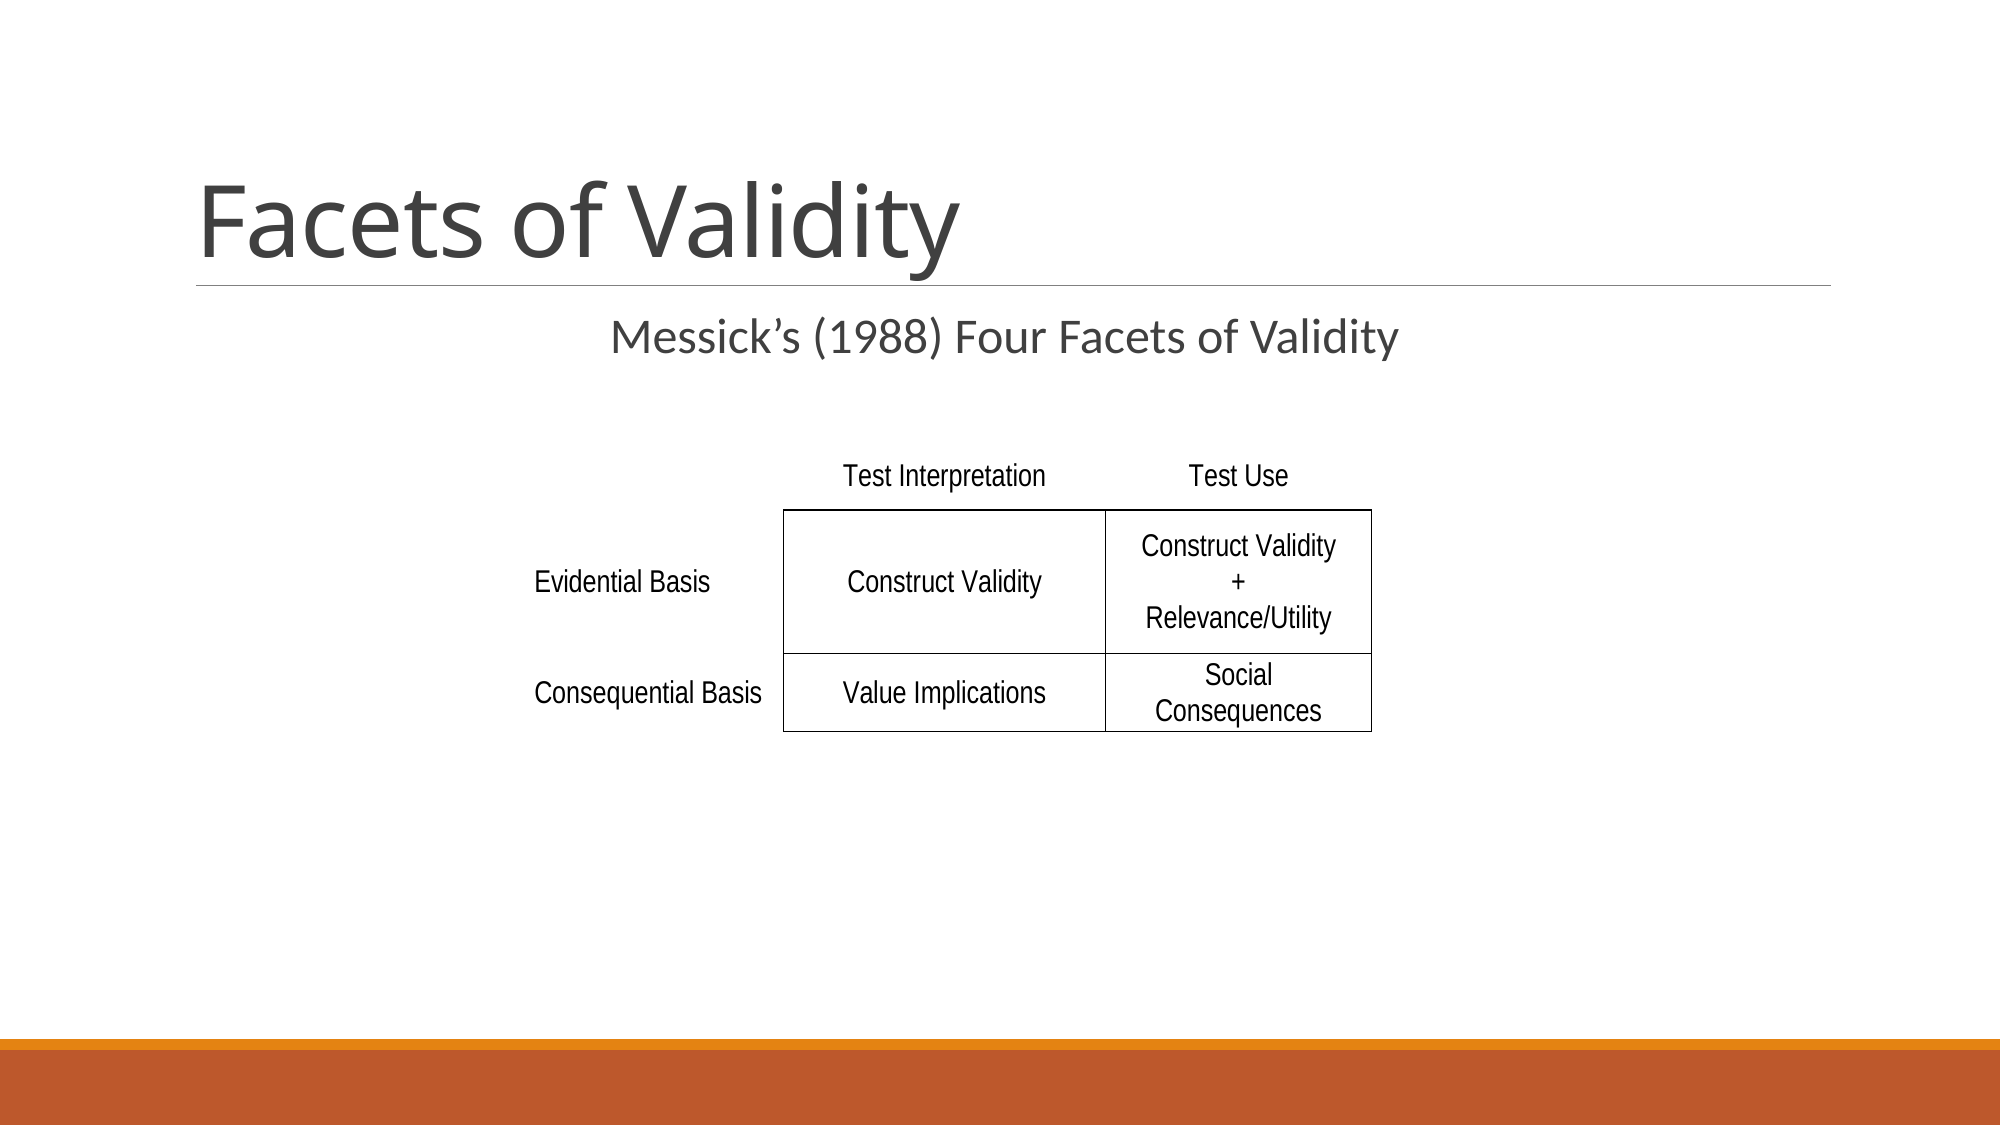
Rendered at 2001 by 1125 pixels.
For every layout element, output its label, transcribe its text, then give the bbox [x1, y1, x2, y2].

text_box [510, 440, 1578, 772]
list Messick’s (1988) Four Facets of Validity [180, 302, 1830, 1022]
title Facets of Validity [180, 47, 1830, 285]
